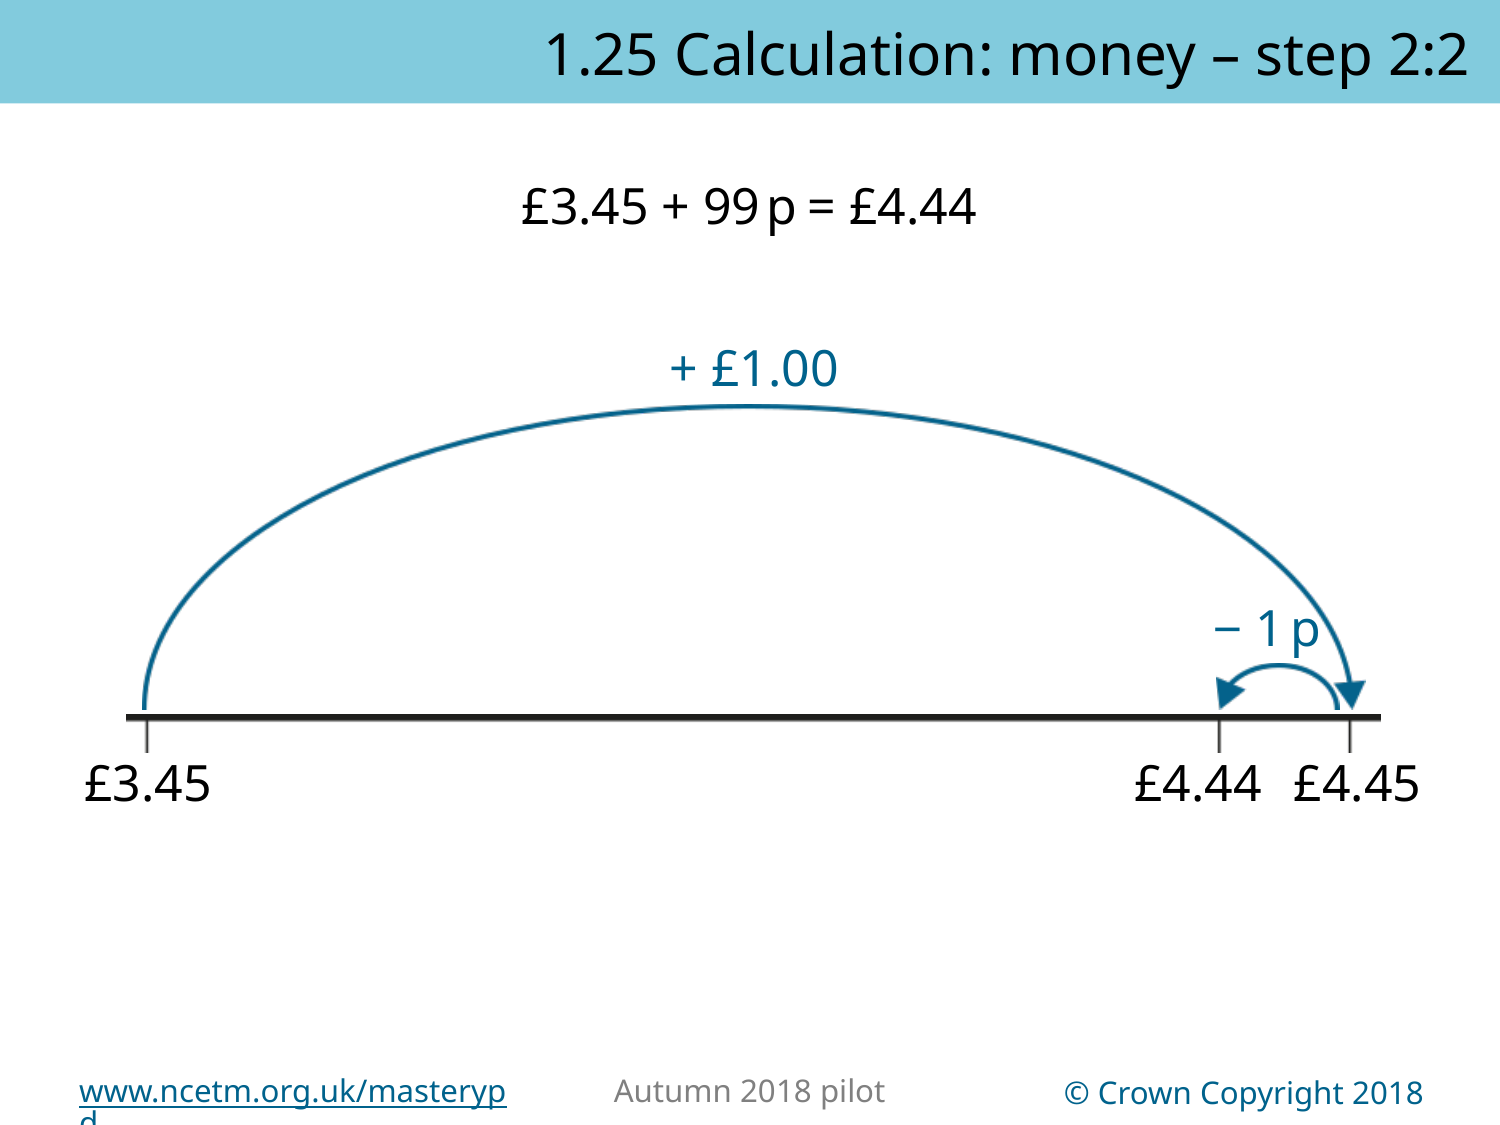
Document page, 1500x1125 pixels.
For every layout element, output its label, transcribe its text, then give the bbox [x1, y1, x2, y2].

text_box £4.45 [1278, 743, 1437, 819]
list 1.25 Calculation: money – step 2:2 [0, 0, 1500, 104]
text_box = £4.44 [813, 166, 993, 242]
text_box £3.45 [69, 743, 227, 819]
text_box £3.45 + 99 p [506, 166, 813, 242]
picture [142, 404, 735, 703]
picture [147, 404, 1366, 710]
text_box + £1.00 [654, 329, 854, 402]
picture [125, 714, 1381, 753]
text_box £4.44 [1119, 761, 1277, 819]
